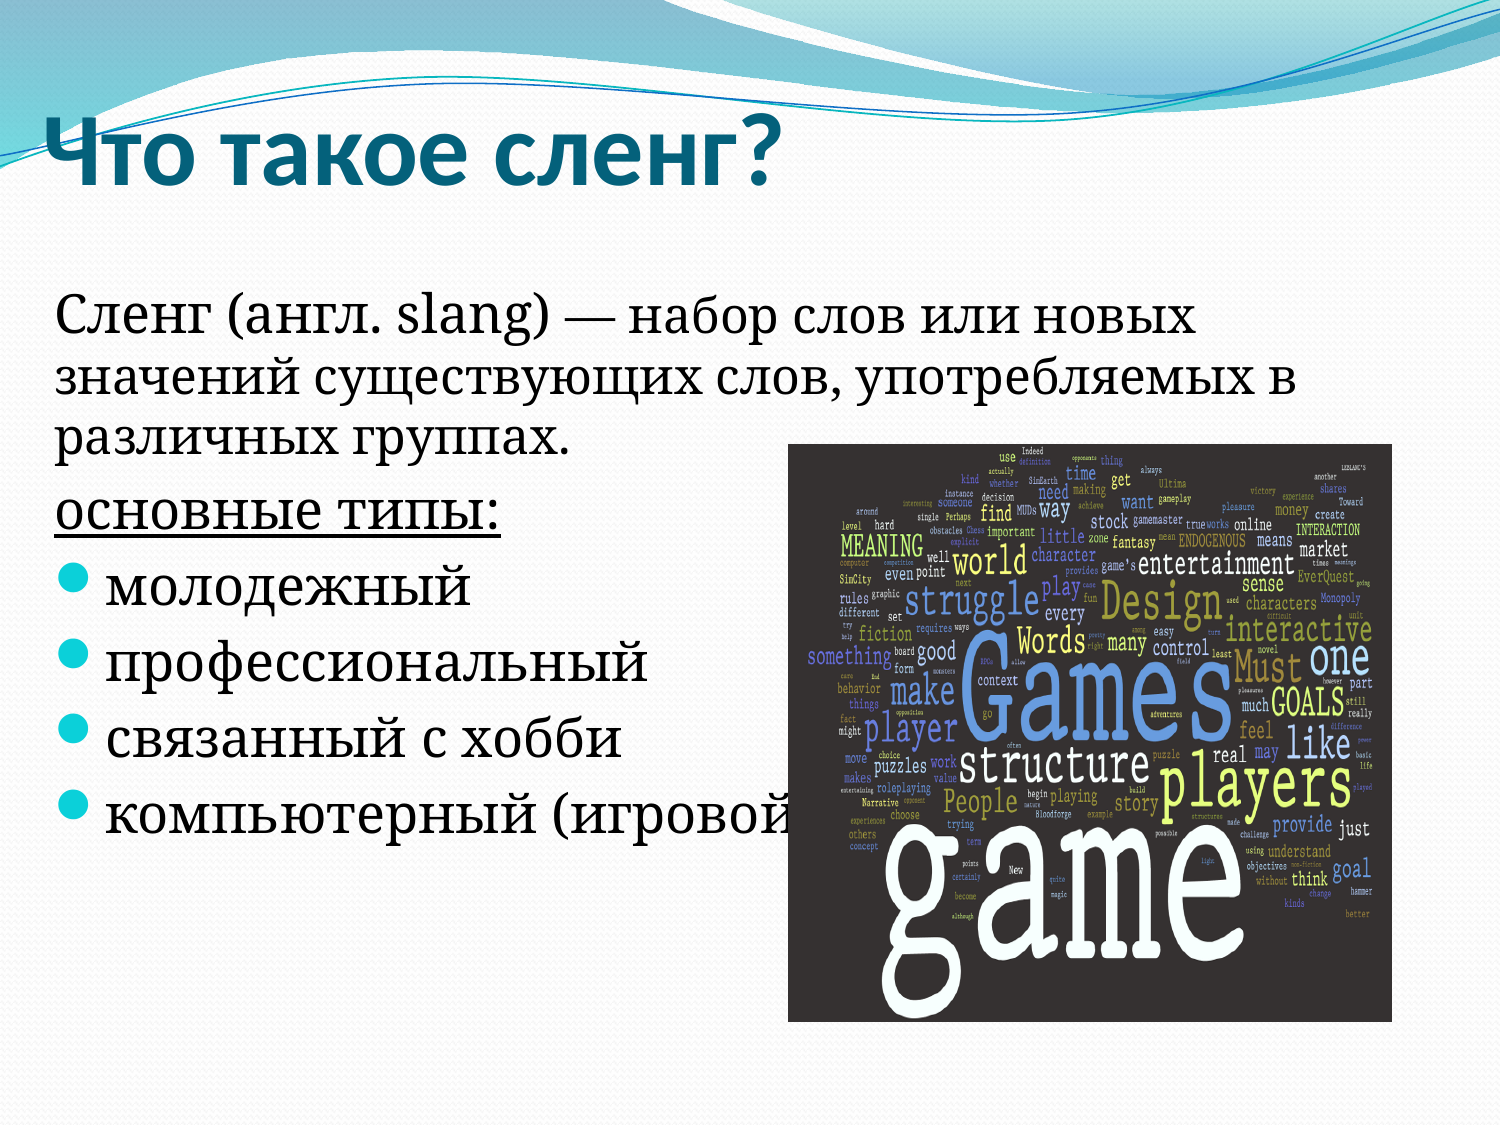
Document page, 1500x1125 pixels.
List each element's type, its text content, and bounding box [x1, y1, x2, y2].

title Что такое сленг? [42, 19, 1392, 207]
picture [788, 444, 1393, 1022]
list Сленг (англ. slang) — набор слов или новых значений существующих слов, употребляемых в различных группах. основные типы: молодежный профессиональный связанный с хобби компьютерный (игровой) [39, 196, 1390, 917]
